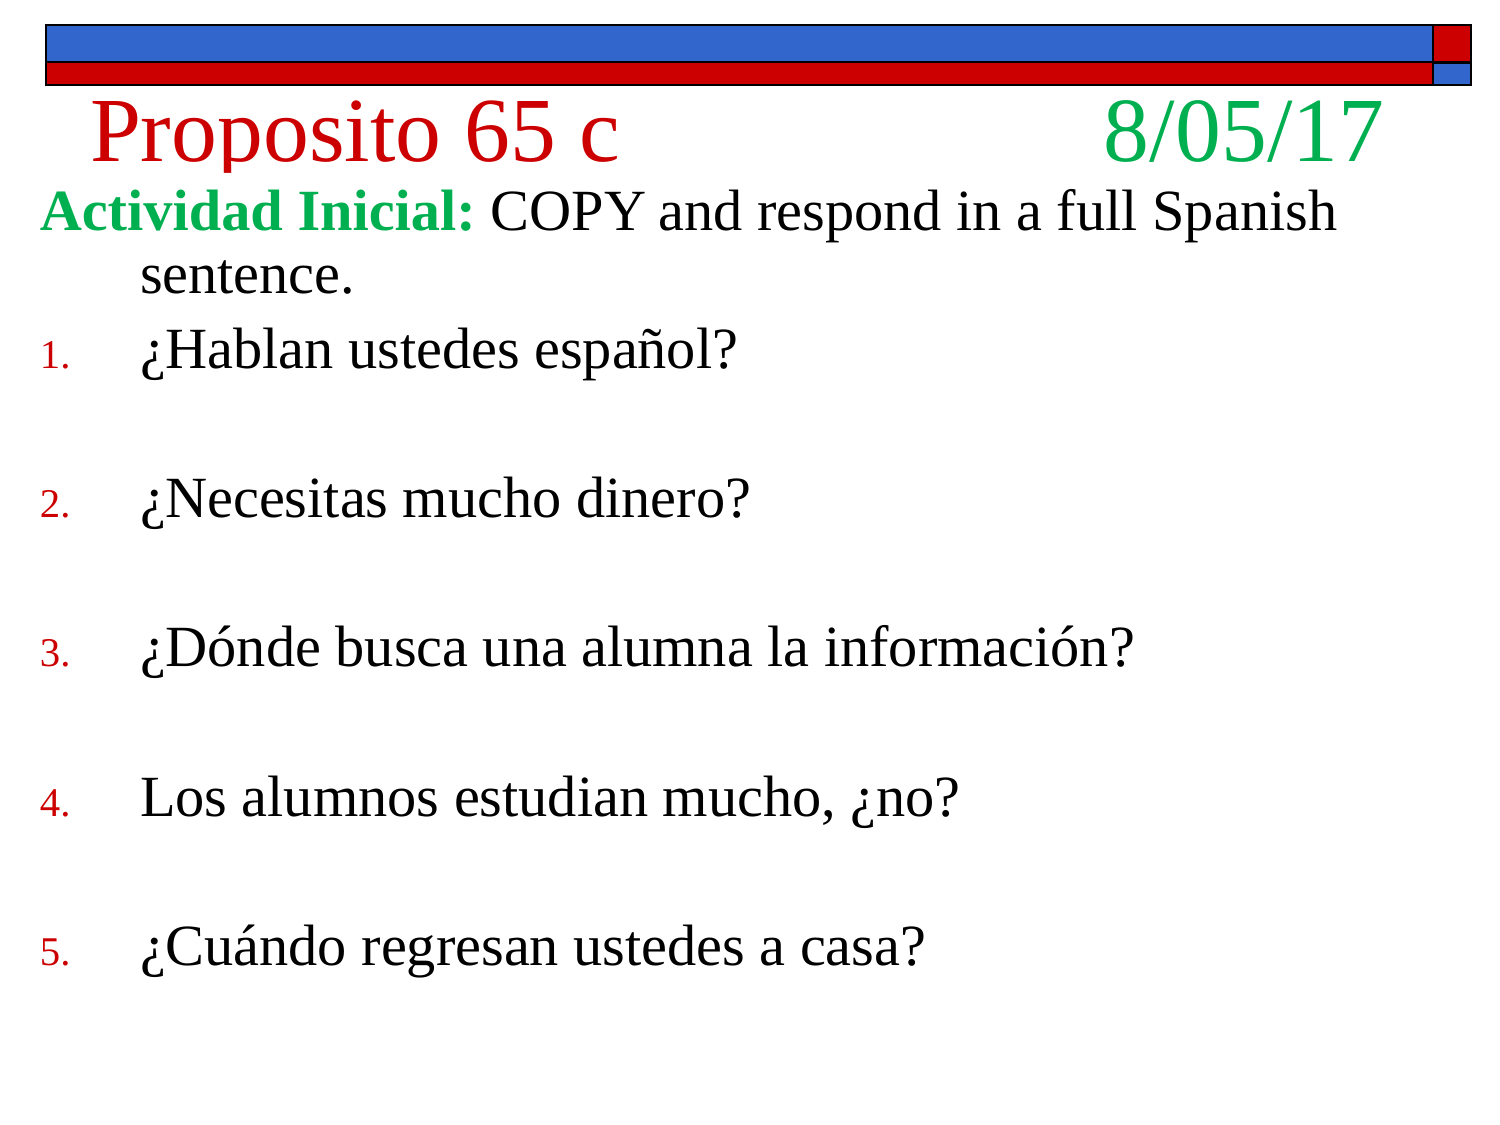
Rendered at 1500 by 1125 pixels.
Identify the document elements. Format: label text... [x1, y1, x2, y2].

title Proposito 65 c 8/05/17 [75, 0, 1475, 172]
list Actividad Inicial: COPY and respond in a full Spanish sentence. ¿Hablan ustedes español? ¿Necesitas mucho dinero? ¿Dónde busca una alumna la información? Los alumnos estudian mucho, ¿no? ¿Cuándo regresan ustedes a casa? [24, 172, 1488, 998]
